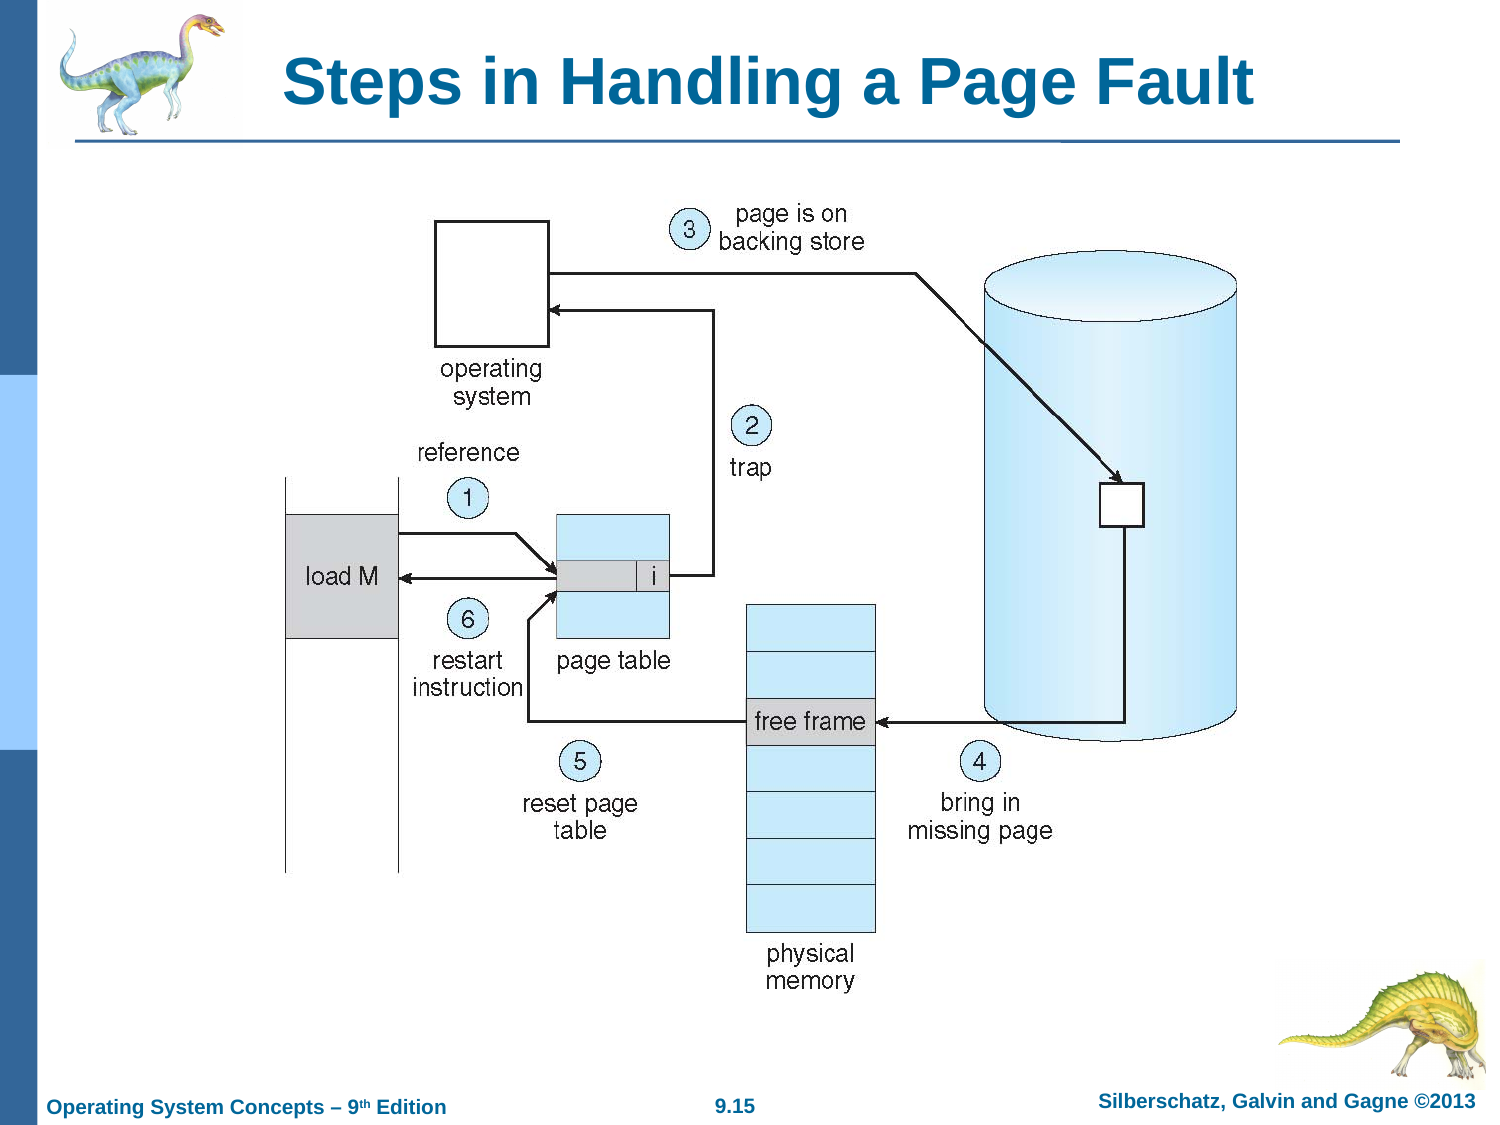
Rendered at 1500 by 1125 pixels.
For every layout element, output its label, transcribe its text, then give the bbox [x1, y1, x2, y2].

picture [46, 0, 243, 149]
picture [285, 199, 1238, 994]
title Steps in Handling a Page Fault [113, 30, 1426, 126]
picture [1275, 959, 1486, 1090]
